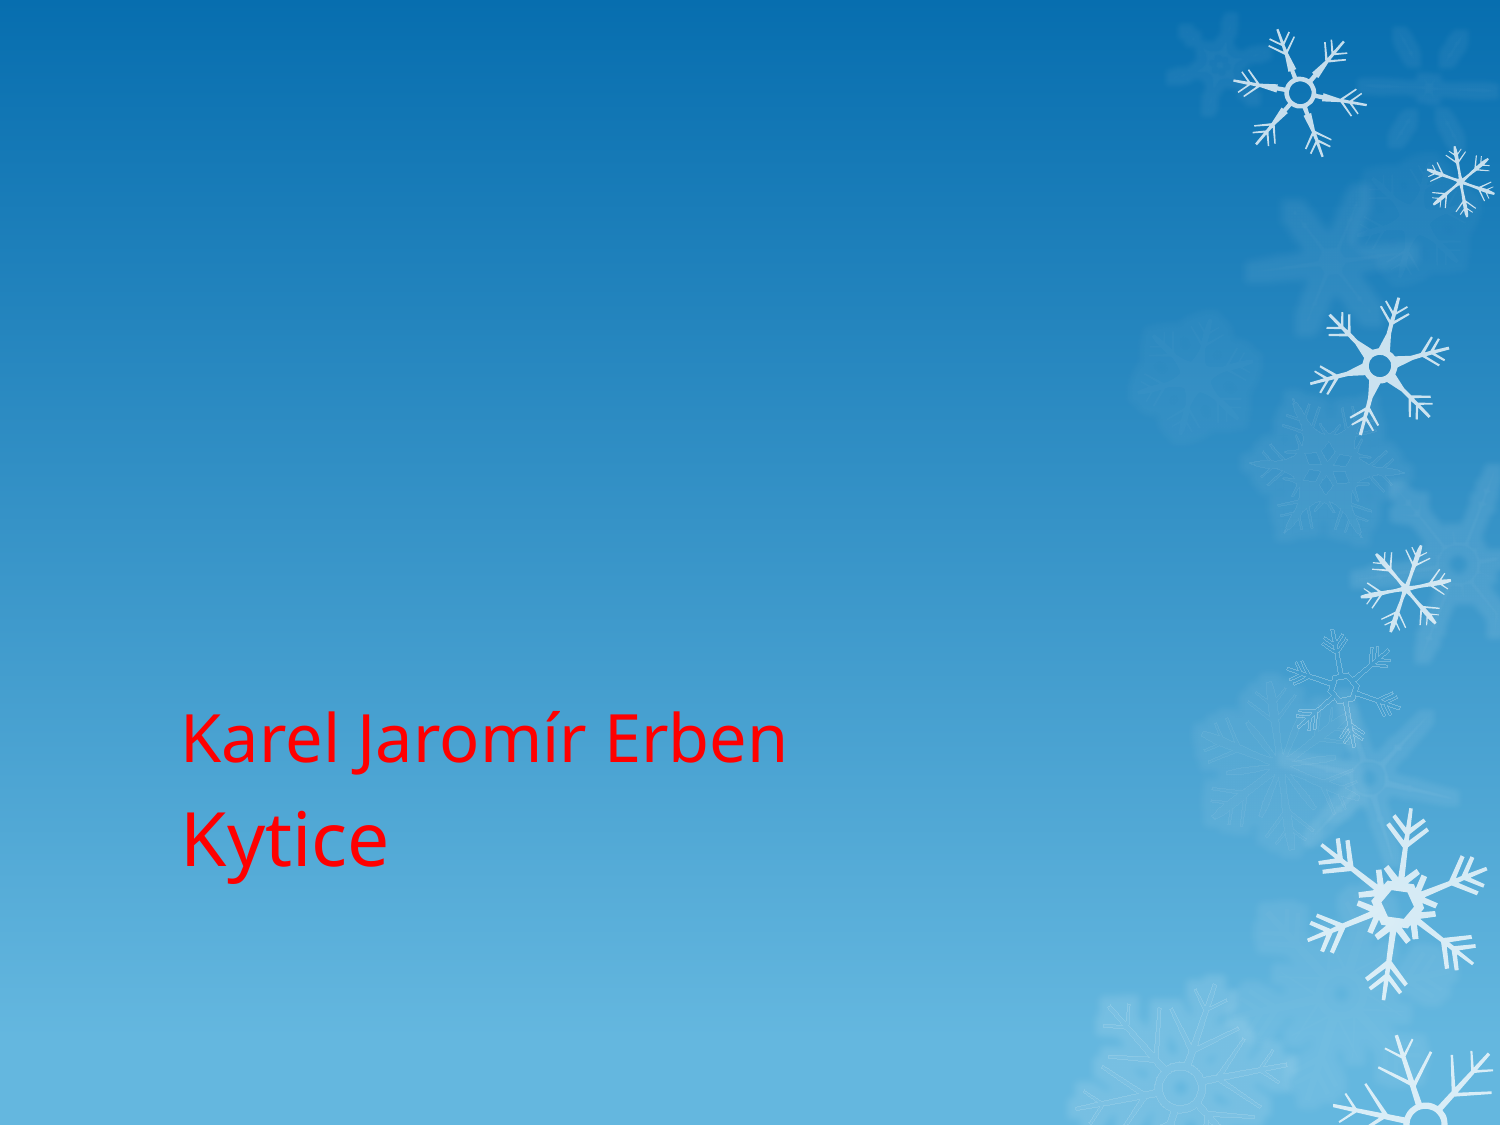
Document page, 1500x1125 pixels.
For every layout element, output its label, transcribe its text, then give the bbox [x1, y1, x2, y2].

subtitle Kytice [165, 783, 1334, 925]
title Karel Jaromír Erben [165, 542, 1334, 783]
